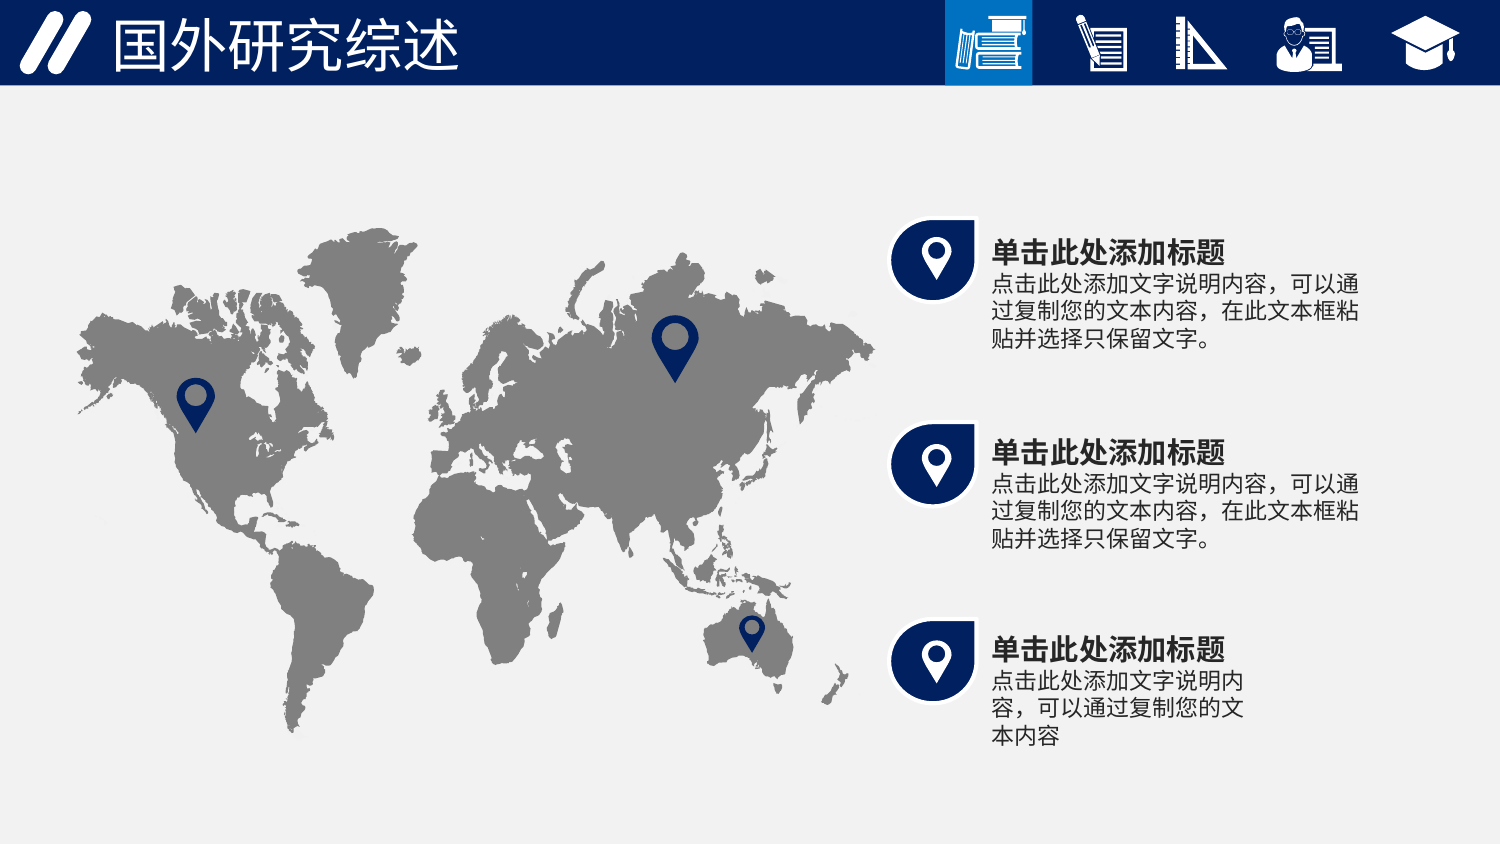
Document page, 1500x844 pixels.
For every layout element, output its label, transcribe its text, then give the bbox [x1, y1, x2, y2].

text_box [76, 227, 877, 741]
text_box 单击此处添加标题 点击此处添加文字说明内容，可以通过复制您的文本内容 [976, 606, 1270, 812]
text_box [888, 618, 977, 704]
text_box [888, 217, 977, 303]
text_box 单击此处添加标题 点击此处添加文字说明内容，可以通过复制您的文本内容，在此文本框粘贴并选择只保留文字。 [976, 209, 1377, 257]
text_box 国外研究综述 [96, 1, 476, 87]
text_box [888, 421, 977, 507]
text_box 单击此处添加标题 点击此处添加文字说明内容，可以通过复制您的文本内容，在此文本框粘贴并选择只保留文字。 [976, 409, 1377, 457]
